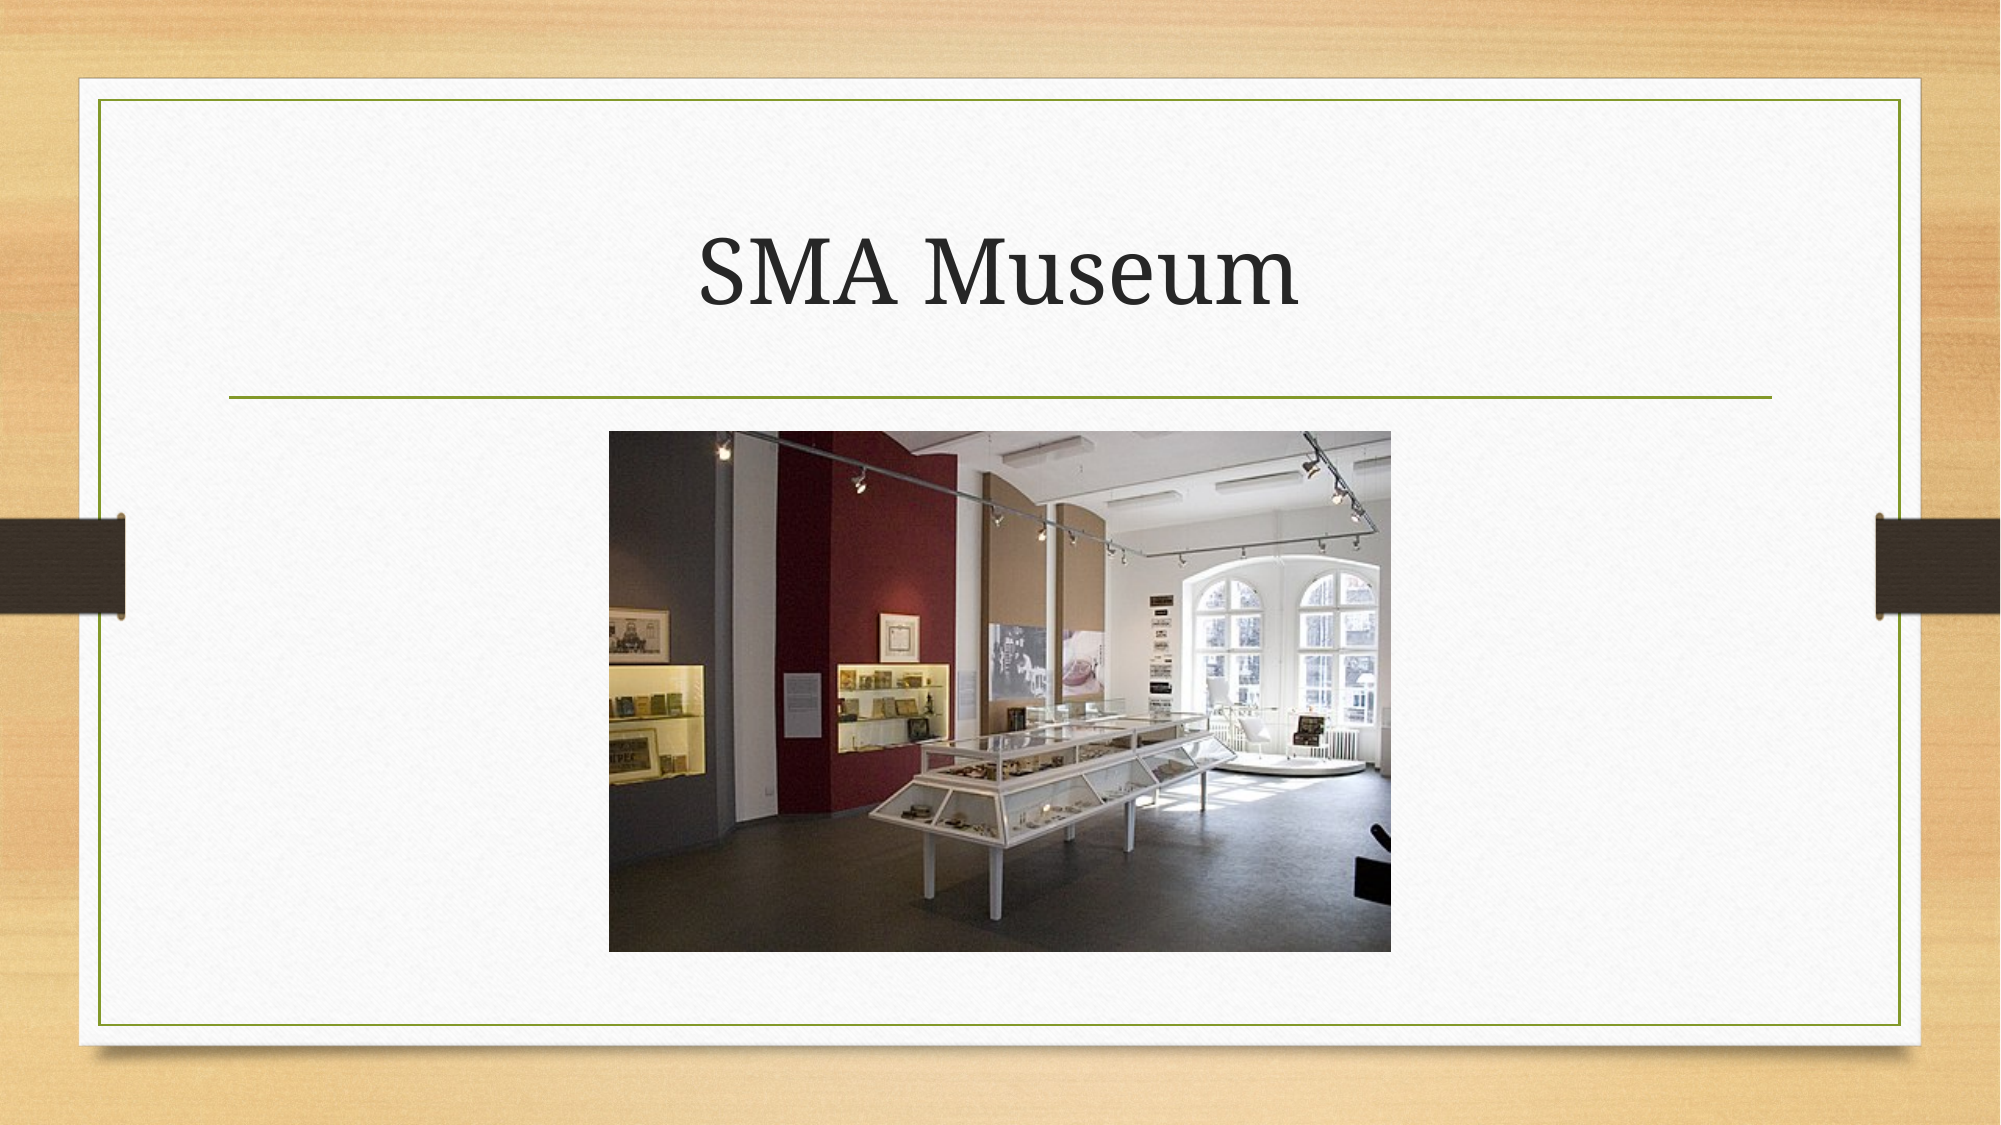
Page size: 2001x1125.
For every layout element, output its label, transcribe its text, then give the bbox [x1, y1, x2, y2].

picture [0, 0, 2001, 1125]
title SMA Museum [212, 161, 1788, 375]
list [609, 431, 1391, 953]
